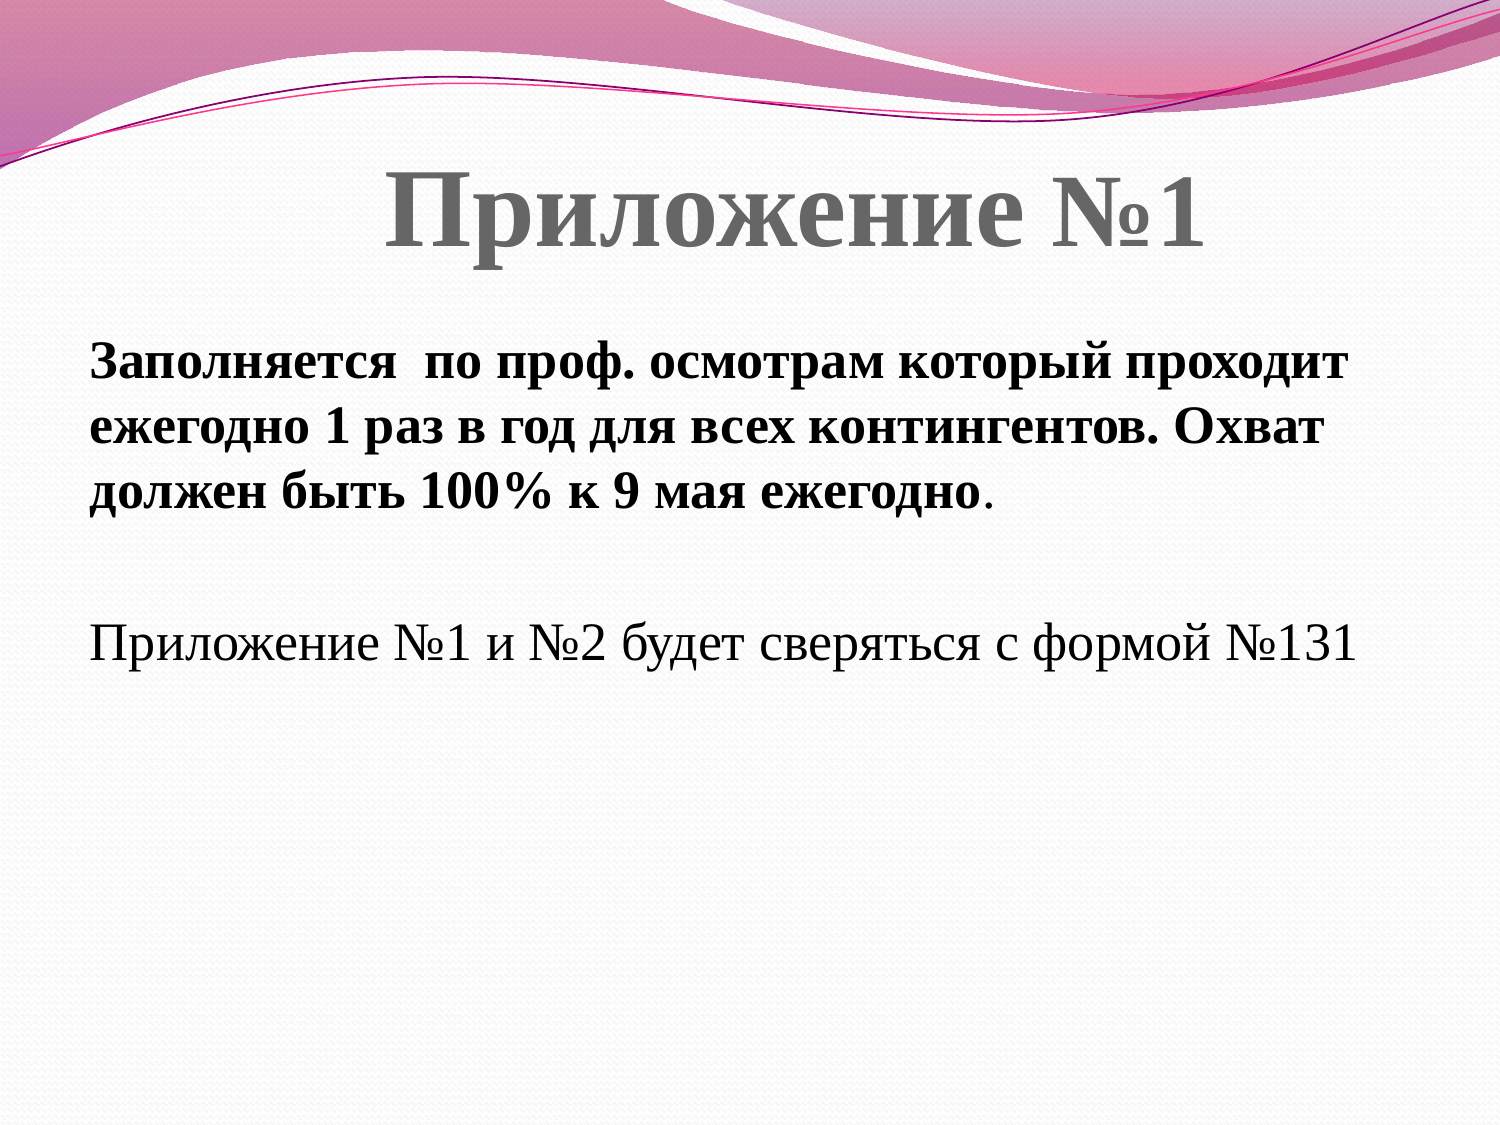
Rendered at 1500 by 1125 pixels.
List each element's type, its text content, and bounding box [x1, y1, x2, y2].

list Заполняется по проф. осмотрам который проходит ежегодно 1 раз в год для всех контингентов. Охват должен быть 100% к 9 мая ежегодно. Приложение №1 и №2 будет сверяться с формой №131 [75, 317, 1425, 1038]
title Приложение №1 [140, 128, 1425, 270]
